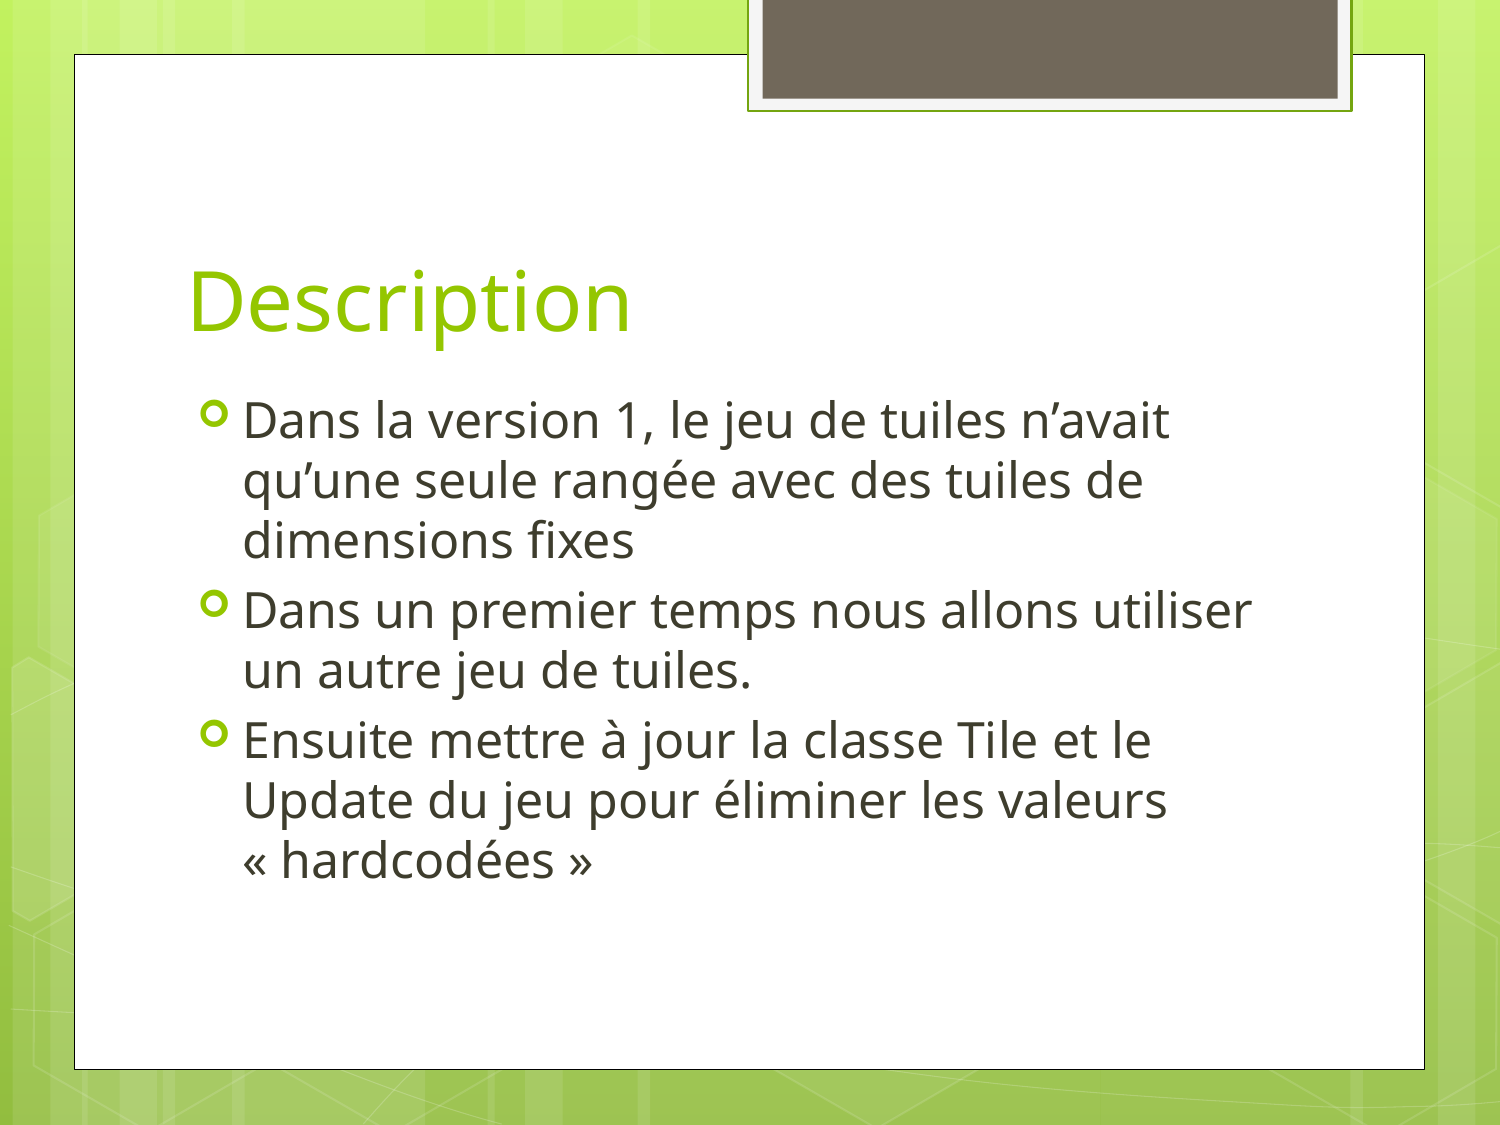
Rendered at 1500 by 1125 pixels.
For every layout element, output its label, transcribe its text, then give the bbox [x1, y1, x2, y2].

title Description [171, 168, 1324, 357]
list Dans la version 1, le jeu de tuiles n’avait qu’une seule rangée avec des tuiles de dimensions fixes Dans un premier temps nous allons utiliser un autre jeu de tuiles. Ensuite mettre à jour la classe Tile et le Update du jeu pour éliminer les valeurs « hardcodées » [171, 381, 1283, 957]
